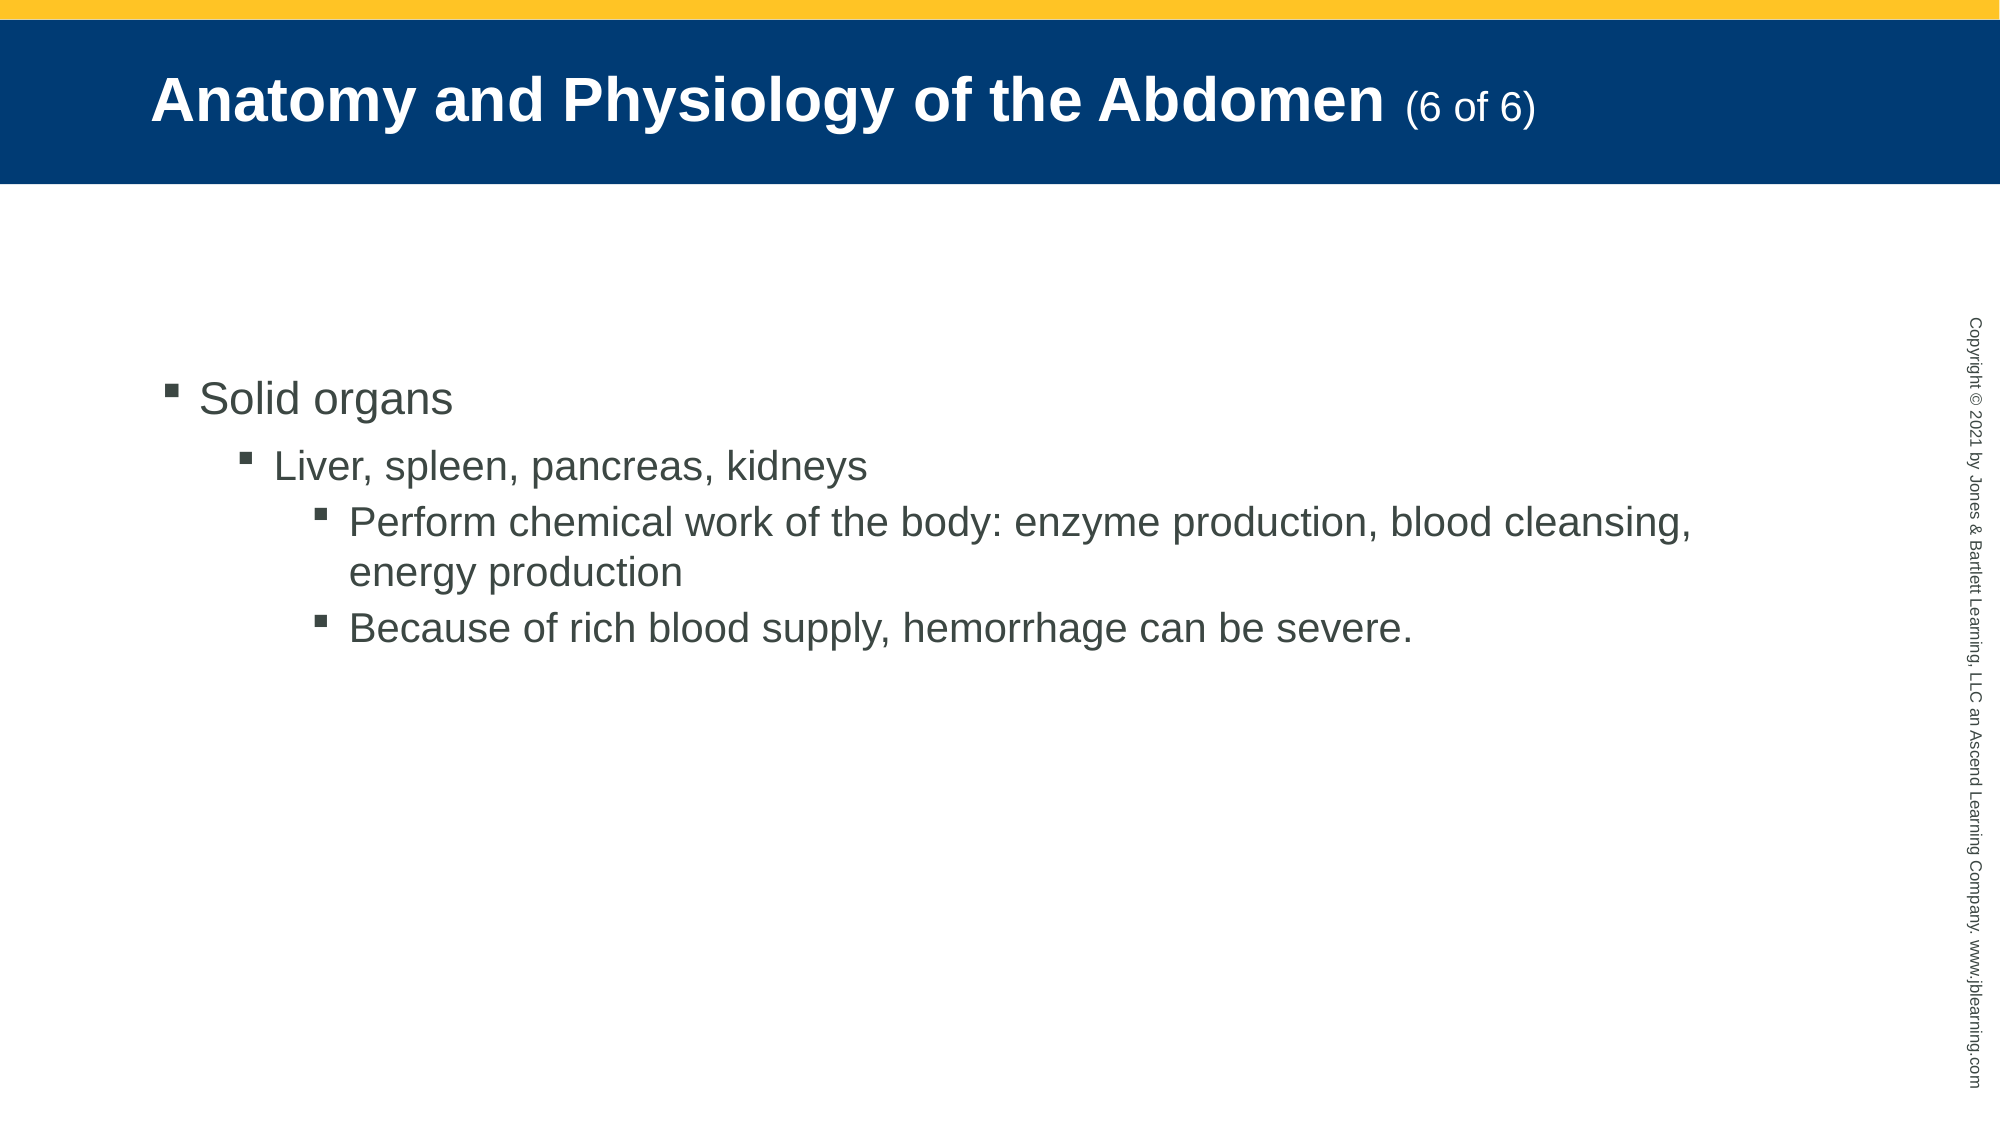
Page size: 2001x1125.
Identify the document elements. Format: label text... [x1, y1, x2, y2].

title Anatomy and Physiology of the Abdomen (6 of 6) [0, 19, 2000, 185]
list Solid organs Liver, spleen, pancreas, kidneys Perform chemical work of the body: enzyme production, blood cleansing, energy production Because of rich blood supply, hemorrhage can be severe. [146, 361, 1859, 1016]
